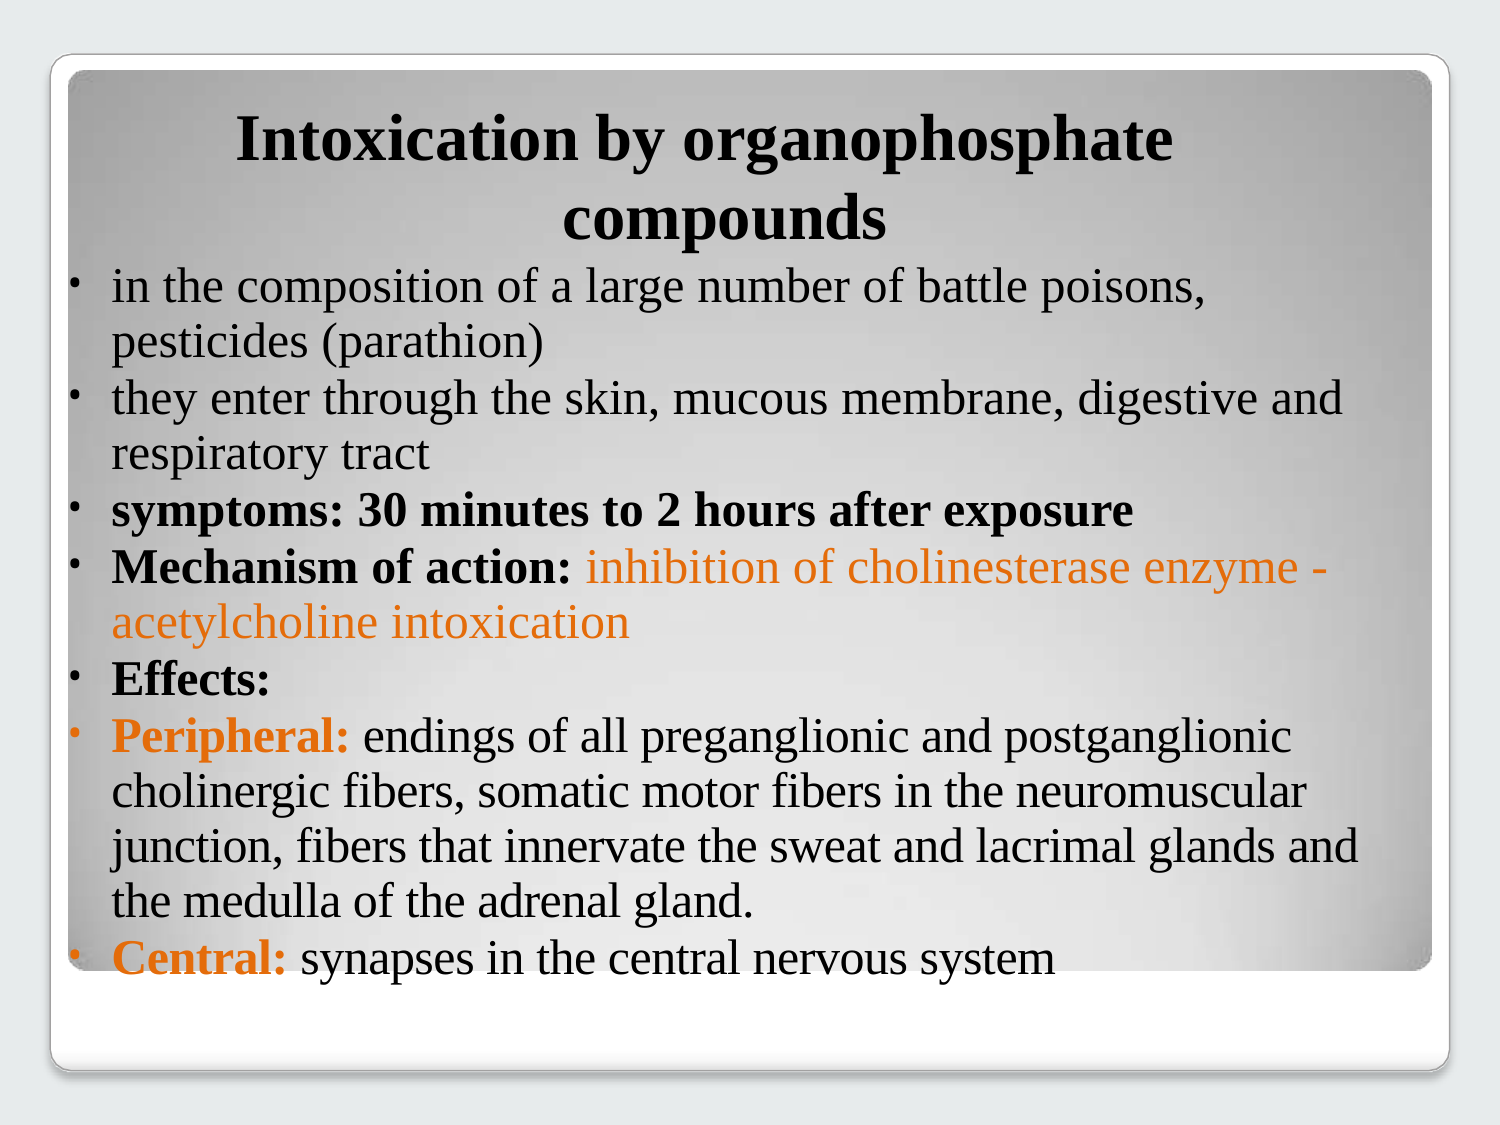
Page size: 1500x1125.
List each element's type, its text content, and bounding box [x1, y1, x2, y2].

title Intoxication by organophosphate compounds [233, 89, 1267, 255]
text_box in the composition of a large number of battle poisons, pesticides (parathion) they enter through the skin, mucous membrane, digestive and respiratory tract symptoms: 30 minutes to 2 hours after exposure Mechanism of action: inhibition of cholinesterase enzyme - acetylcholine intoxication Effects: Peripheral: endings of all preganglionic and postganglionic cholinergic fibers, somatic motor fibers in the neuromuscular junction, fibers that innervate the sweat and lacrimal glands and the medulla of the adrenal gland. Central: synapses in the central nervous system [65, 255, 1406, 985]
picture [36, 46, 1464, 1094]
